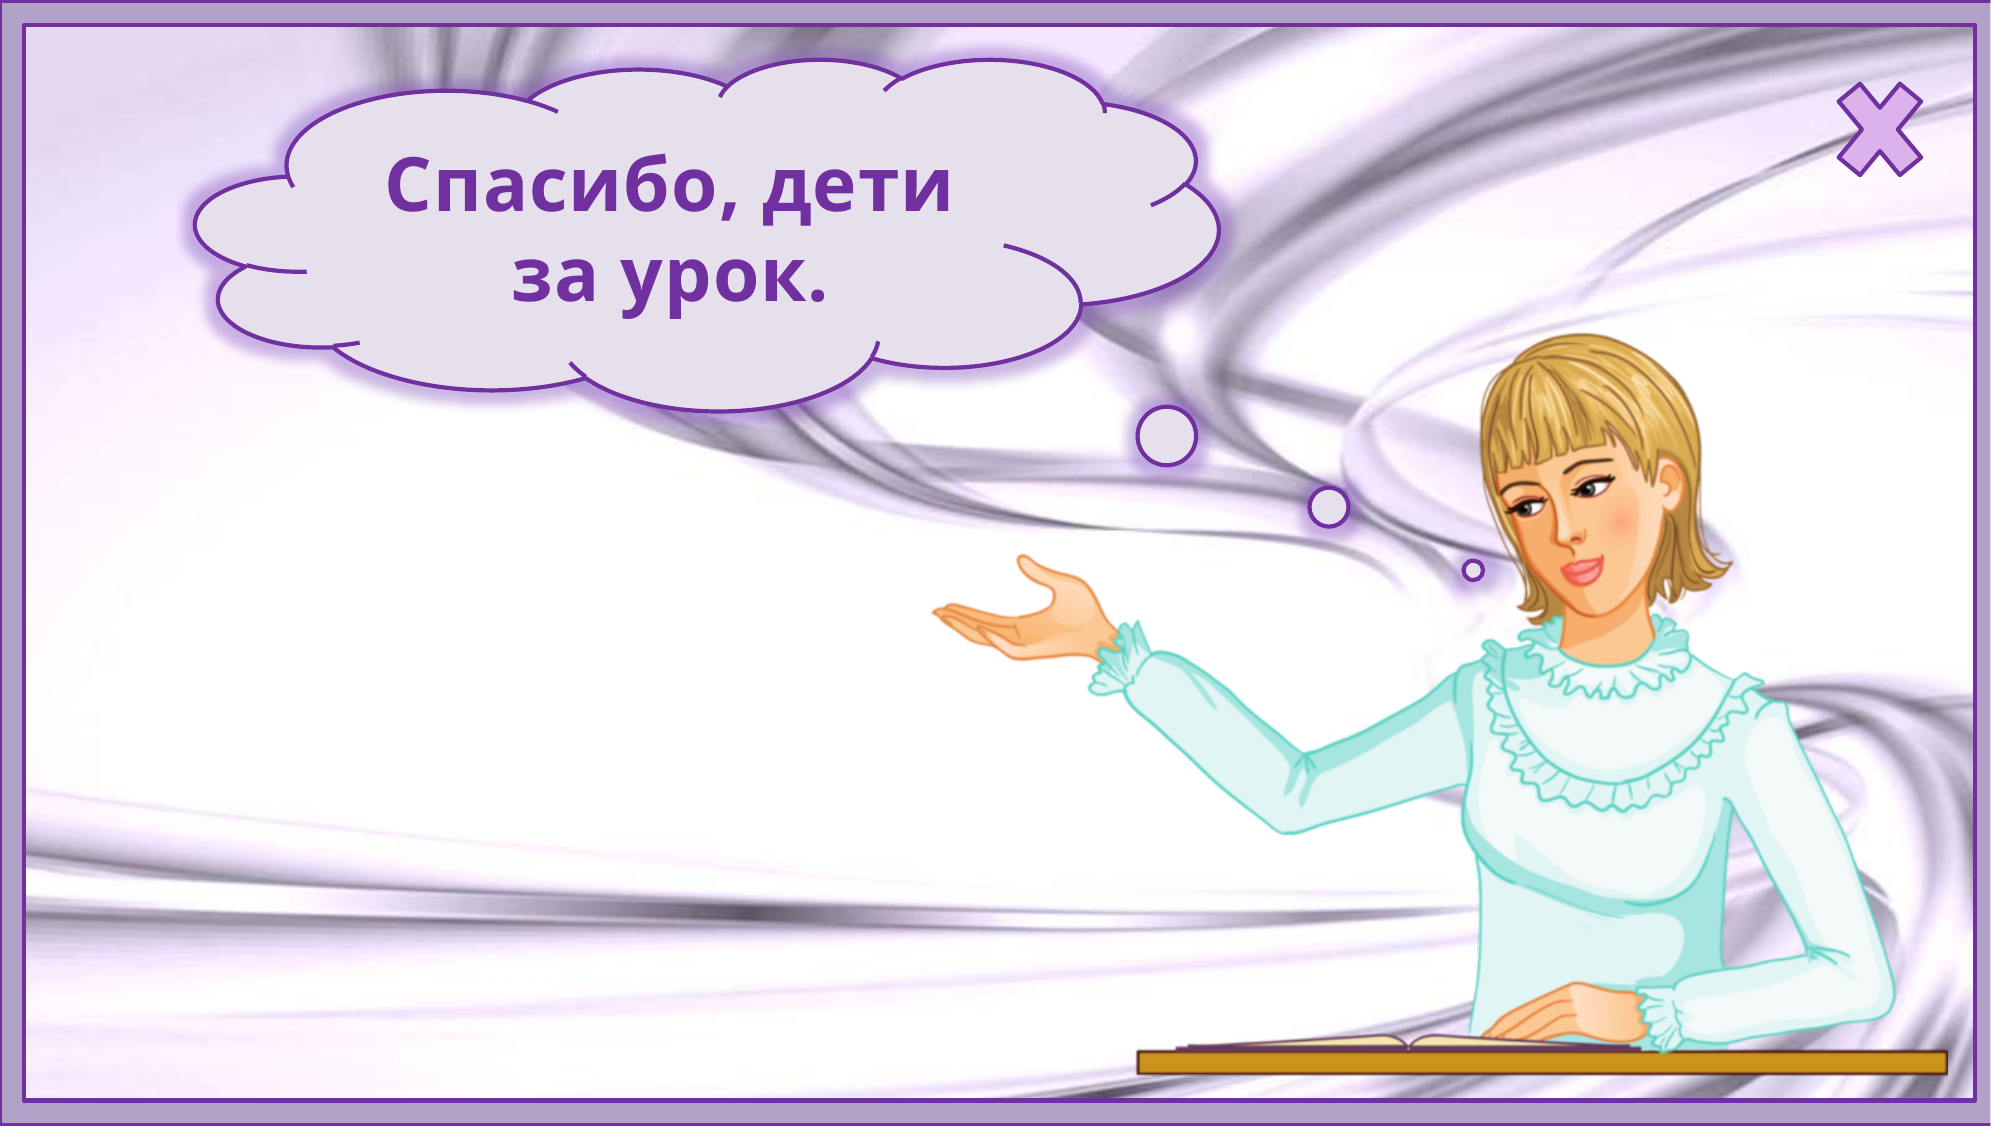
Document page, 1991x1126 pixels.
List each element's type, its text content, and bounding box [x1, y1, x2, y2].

picture [26, 27, 1973, 1122]
text_box [1836, 81, 1924, 178]
text_box Спасибо, дети за урок. [192, 57, 1222, 414]
